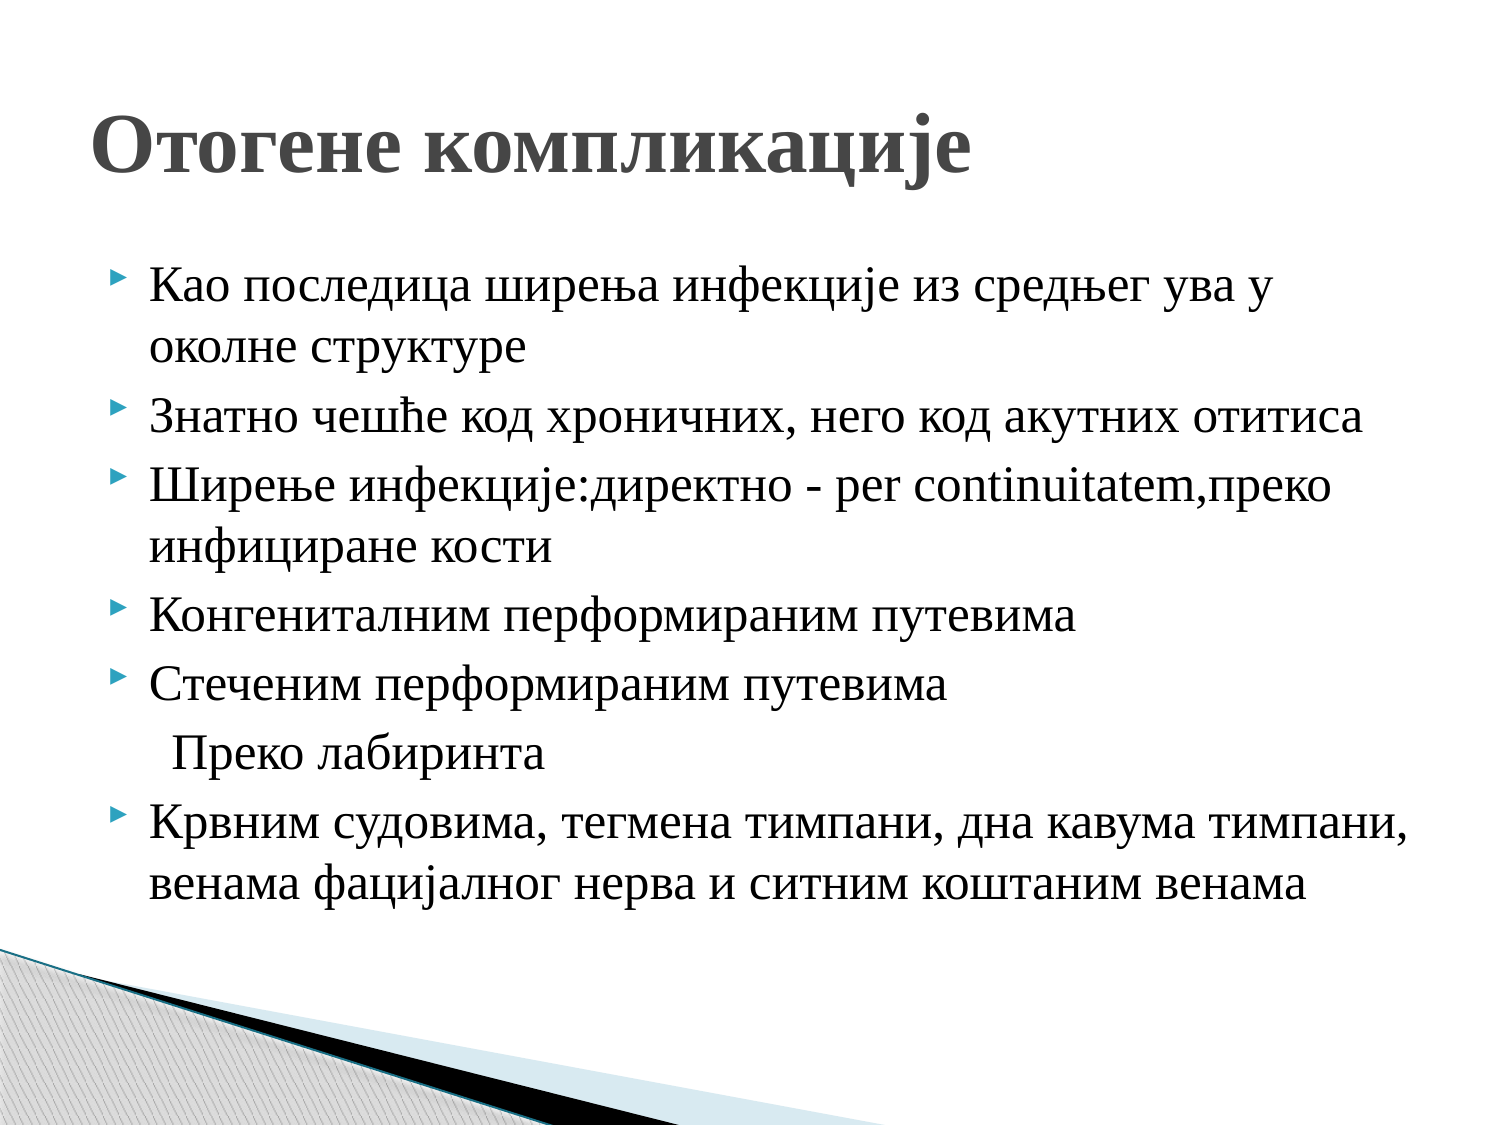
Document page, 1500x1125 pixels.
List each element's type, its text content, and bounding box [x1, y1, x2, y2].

title Отогене компликације [75, 45, 1425, 233]
list Као последица ширења инфекције из средњег ува у околне структуре Знатно чешће код хроничних, него код акутних отитиса Ширење инфекције:директно - per continuitatem,преко инфициране кости Конгениталним перформираним путевима Стеченим перформираним путевима Преко лабиринта Крвним судовима, тегмена тимпани, дна кавума тимпани, венама фацијалног нерва и ситним коштаним венама [75, 243, 1425, 986]
